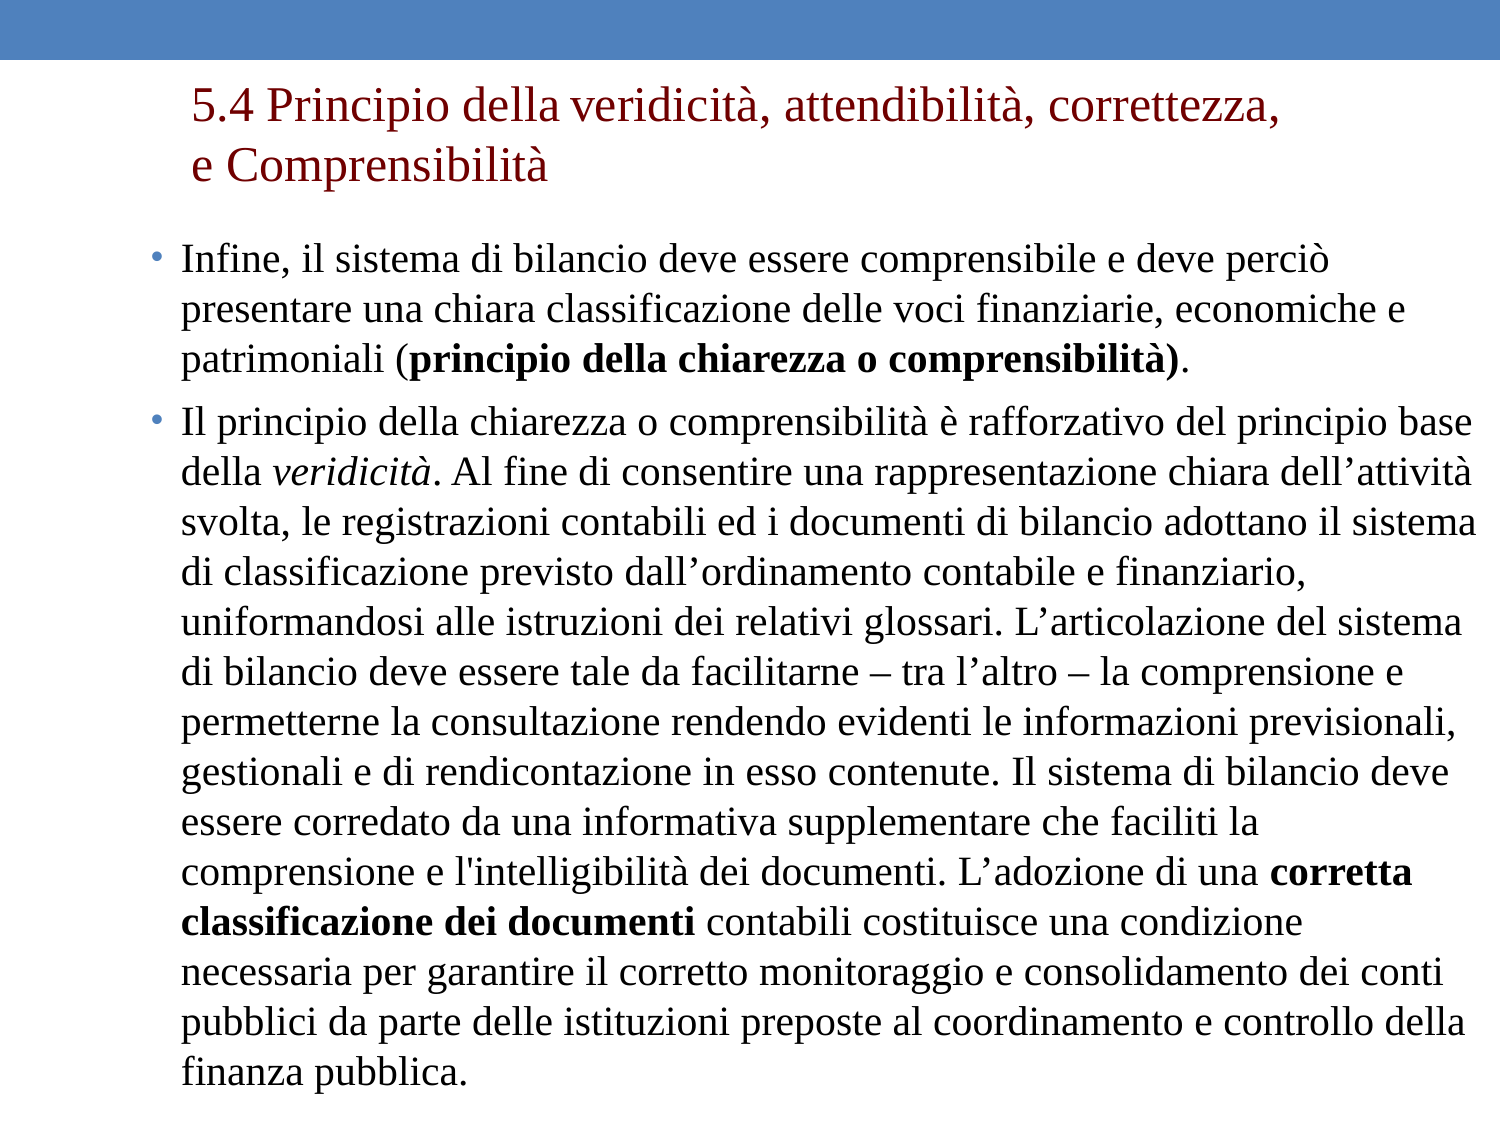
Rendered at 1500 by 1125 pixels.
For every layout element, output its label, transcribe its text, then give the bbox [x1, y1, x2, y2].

text_box 5.4 Principio della veridicità, attendibilità, correttezza, e Comprensibilità [177, 63, 1323, 199]
list Infine, il sistema di bilancio deve essere comprensibile e deve perciò presentare una chiara classificazione delle voci finanziarie, economiche e patrimoniali (principio della chiarezza o comprensibilità). Il principio della chiarezza o comprensibilità è rafforzativo del principio base della veridicità. Al fine di consentire una rappresentazione chiara dell’attività svolta, le registrazioni contabili ed i documenti di bilancio adottano il sistema di classificazione previsto dall’ordinamento contabile e finanziario, uniformandosi alle istruzioni dei relativi glossari. L’articolazione del sistema di bilancio deve essere tale da facilitarne – tra l’altro – la comprensione e permetterne la consultazione rendendo evidenti le informazioni previsionali, gestionali e di rendicontazione in esso contenute. Il sistema di bilancio deve essere corredato da una informativa supplementare che faciliti la comprensione e l'intelligibilità dei documenti. L’adozione di una corretta classificazione dei documenti contabili costituisce una condizione necessaria per garantire il corretto monitoraggio e consolidamento dei conti pubblici da parte delle istituzioni preposte al coordinamento e controllo della finanza pubblica. [135, 223, 1500, 768]
